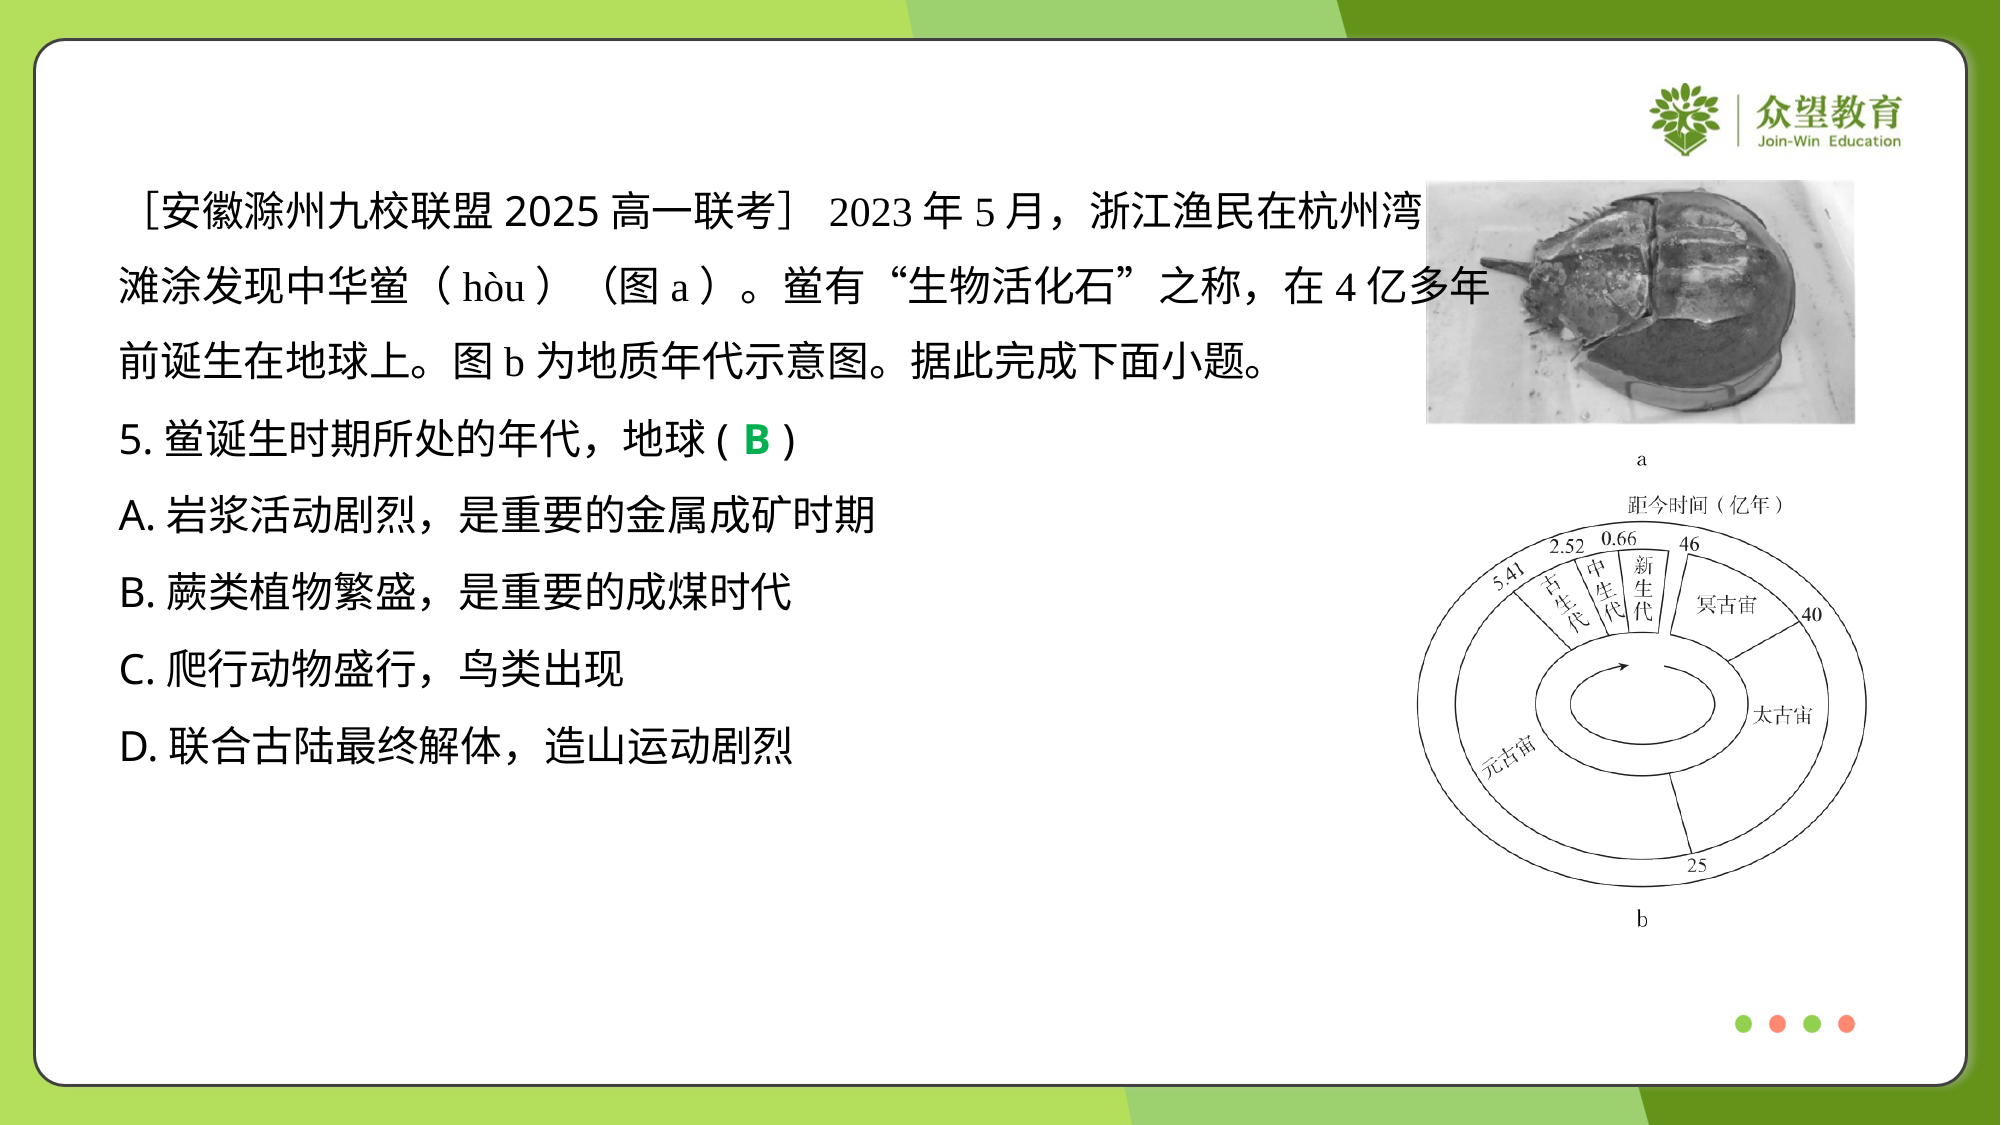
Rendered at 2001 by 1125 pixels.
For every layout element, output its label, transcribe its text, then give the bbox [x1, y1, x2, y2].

picture [0, 0, 2000, 1125]
text_box B [727, 391, 787, 463]
text_box A.岩浆活动剧烈，是重要的金属成矿时期 B.蕨类植物繁盛，是重要的成煤时代 C.爬行动物盛行，鸟类出现 D.联合古陆最终解体，造山运动剧烈 [118, 463, 1389, 770]
text_box 5.鲎诞生时期所处的年代，地球( ) [118, 391, 727, 463]
text_box ［安徽滁州九校联盟2025高一联考］2023年5月，浙江渔民在杭州湾 滩涂发现中华鲎（hòu）（图a）。鲎有“生物活化石”之称，在4亿多年 前诞生在地球上。图b为地质年代示意图。据此完成下面小题。 [118, 159, 1389, 385]
text_box 5.鲎诞生时期所处的年代，地球( ) [787, 391, 1389, 463]
